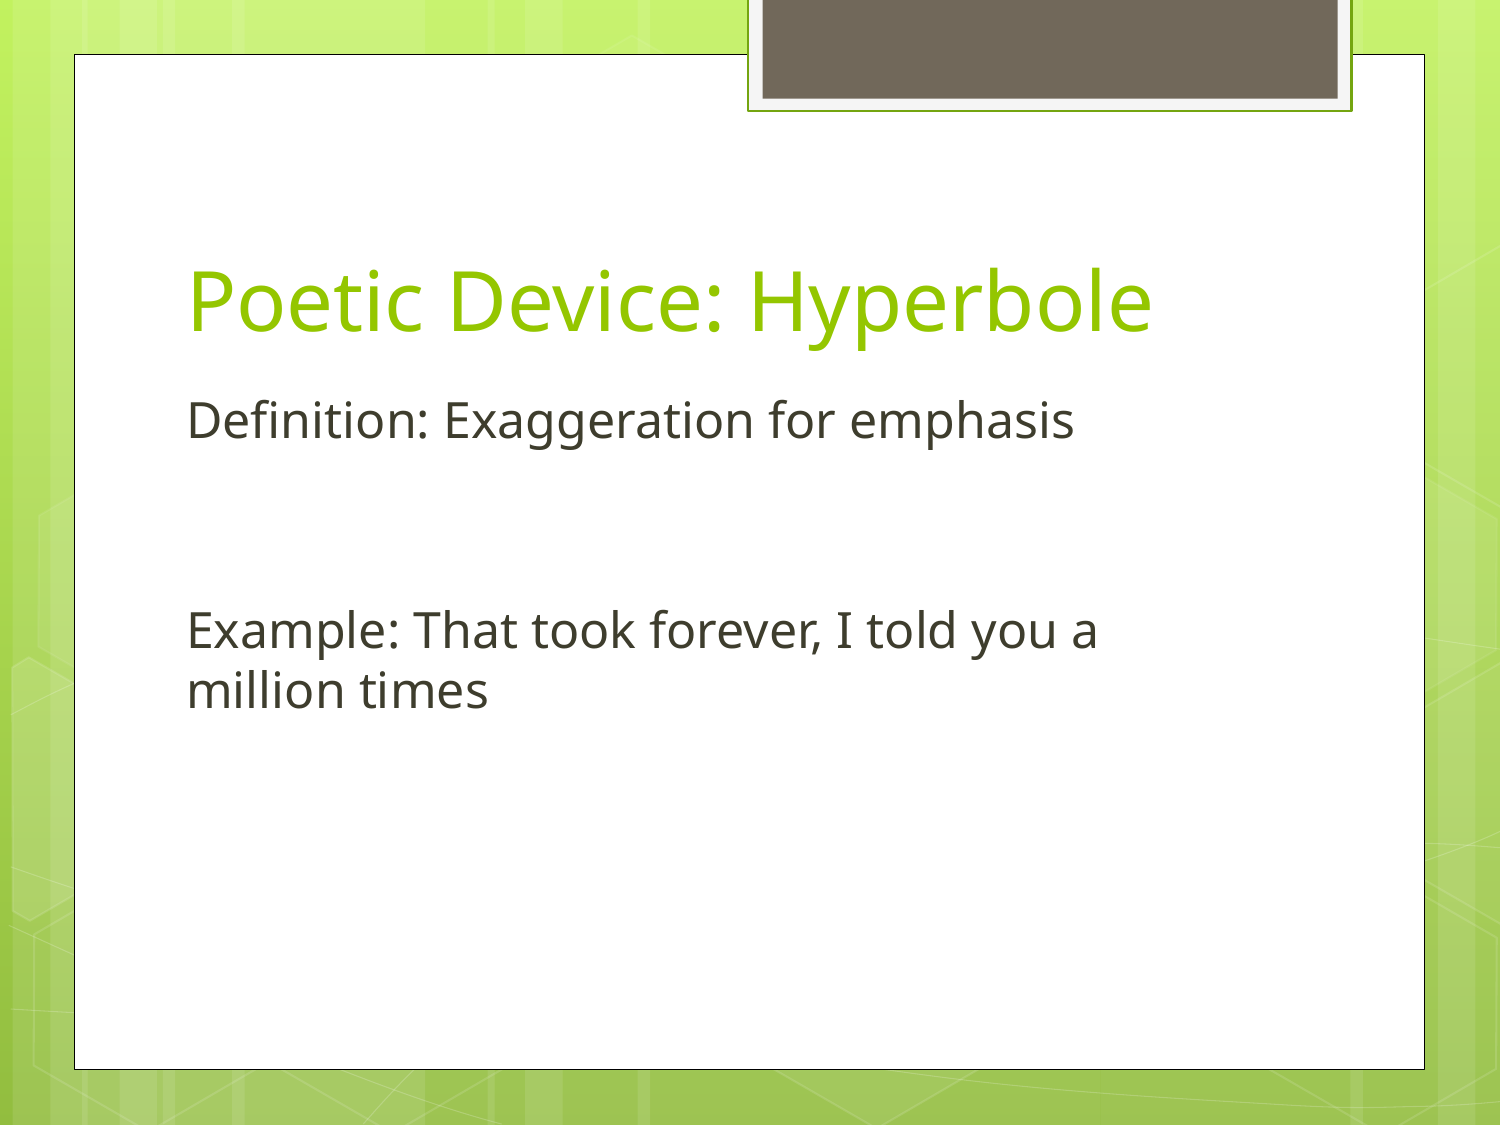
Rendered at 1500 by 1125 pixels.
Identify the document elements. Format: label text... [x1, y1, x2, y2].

list Definition: Exaggeration for emphasis Example: That took forever, I told you a million times [171, 381, 1283, 957]
title Poetic Device: Hyperbole [171, 168, 1324, 357]
